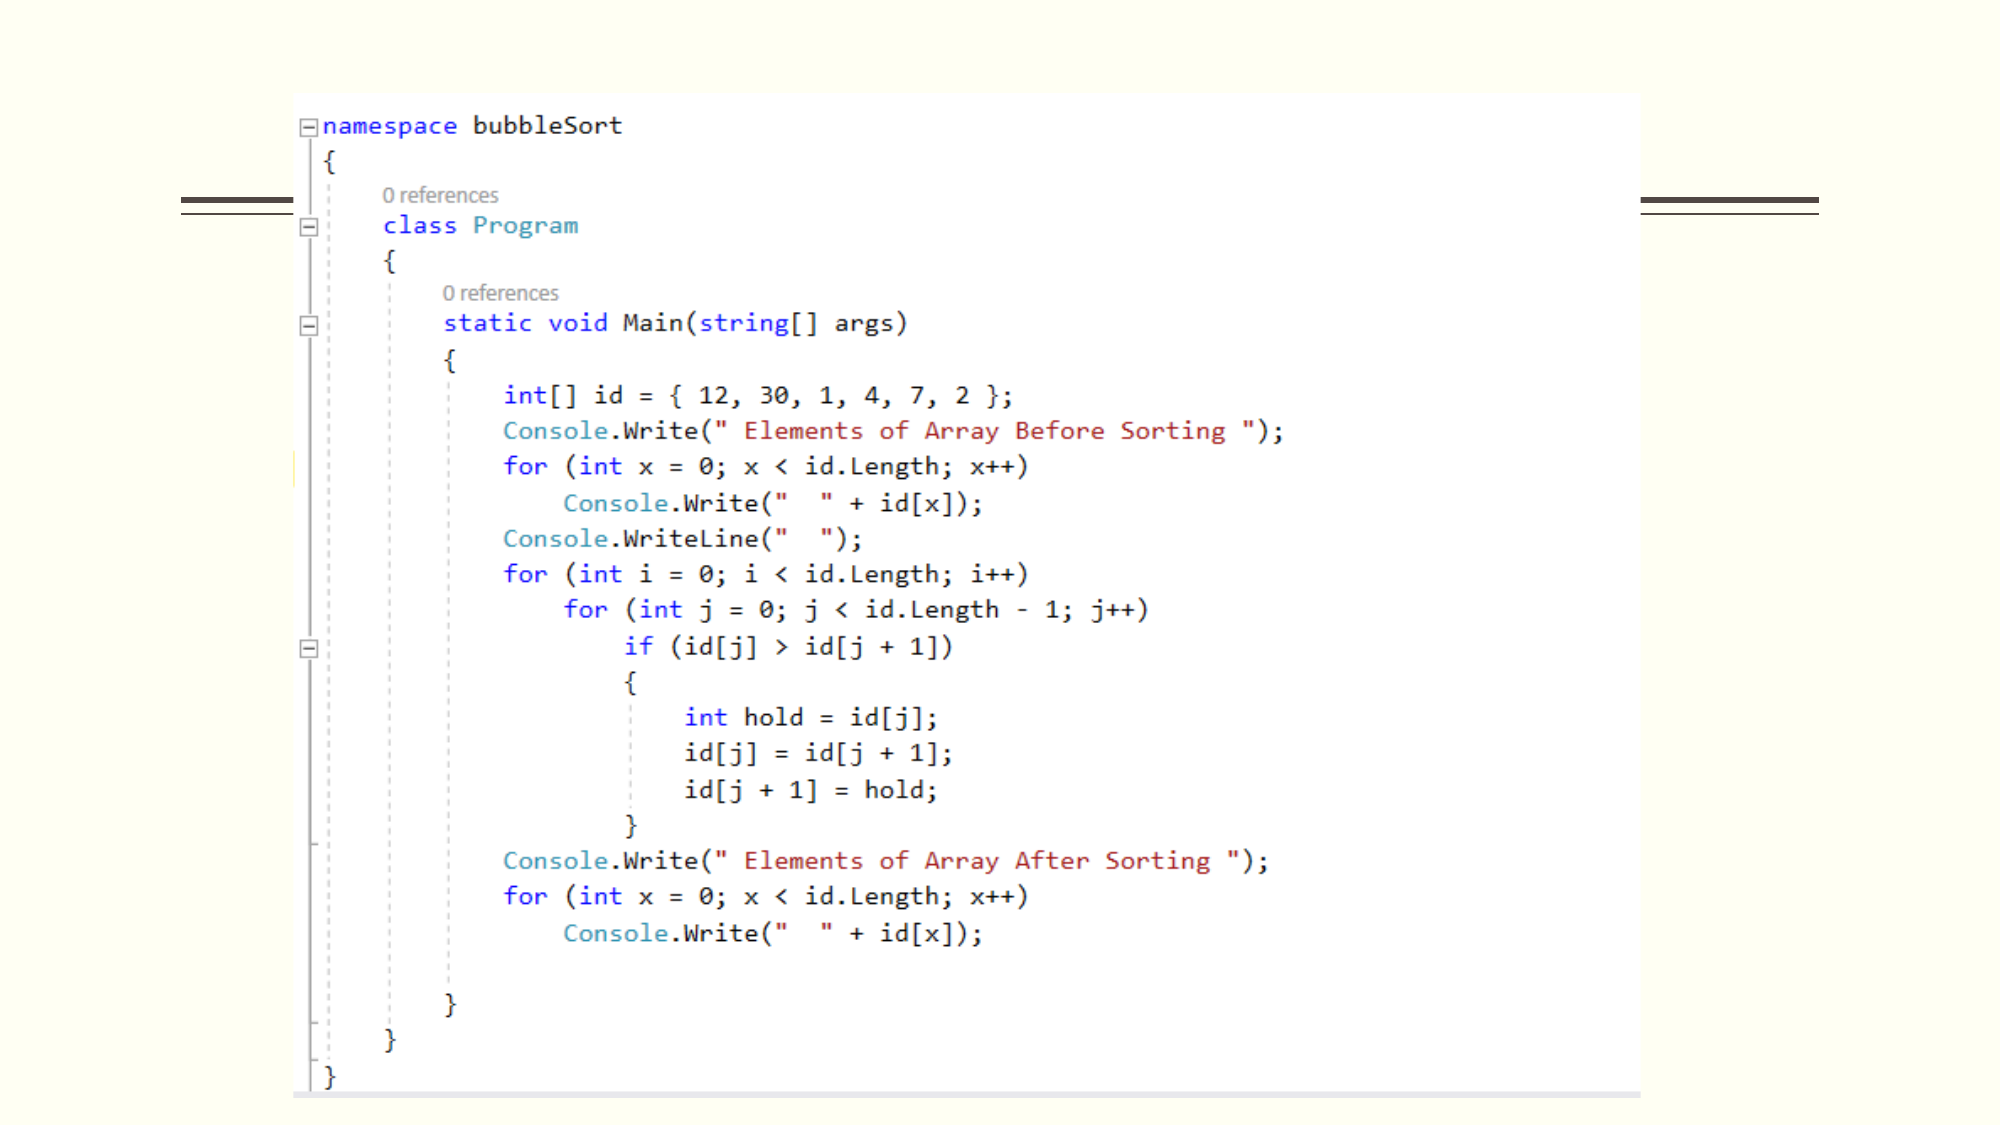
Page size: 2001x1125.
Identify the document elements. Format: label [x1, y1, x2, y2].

list [293, 93, 1641, 1098]
